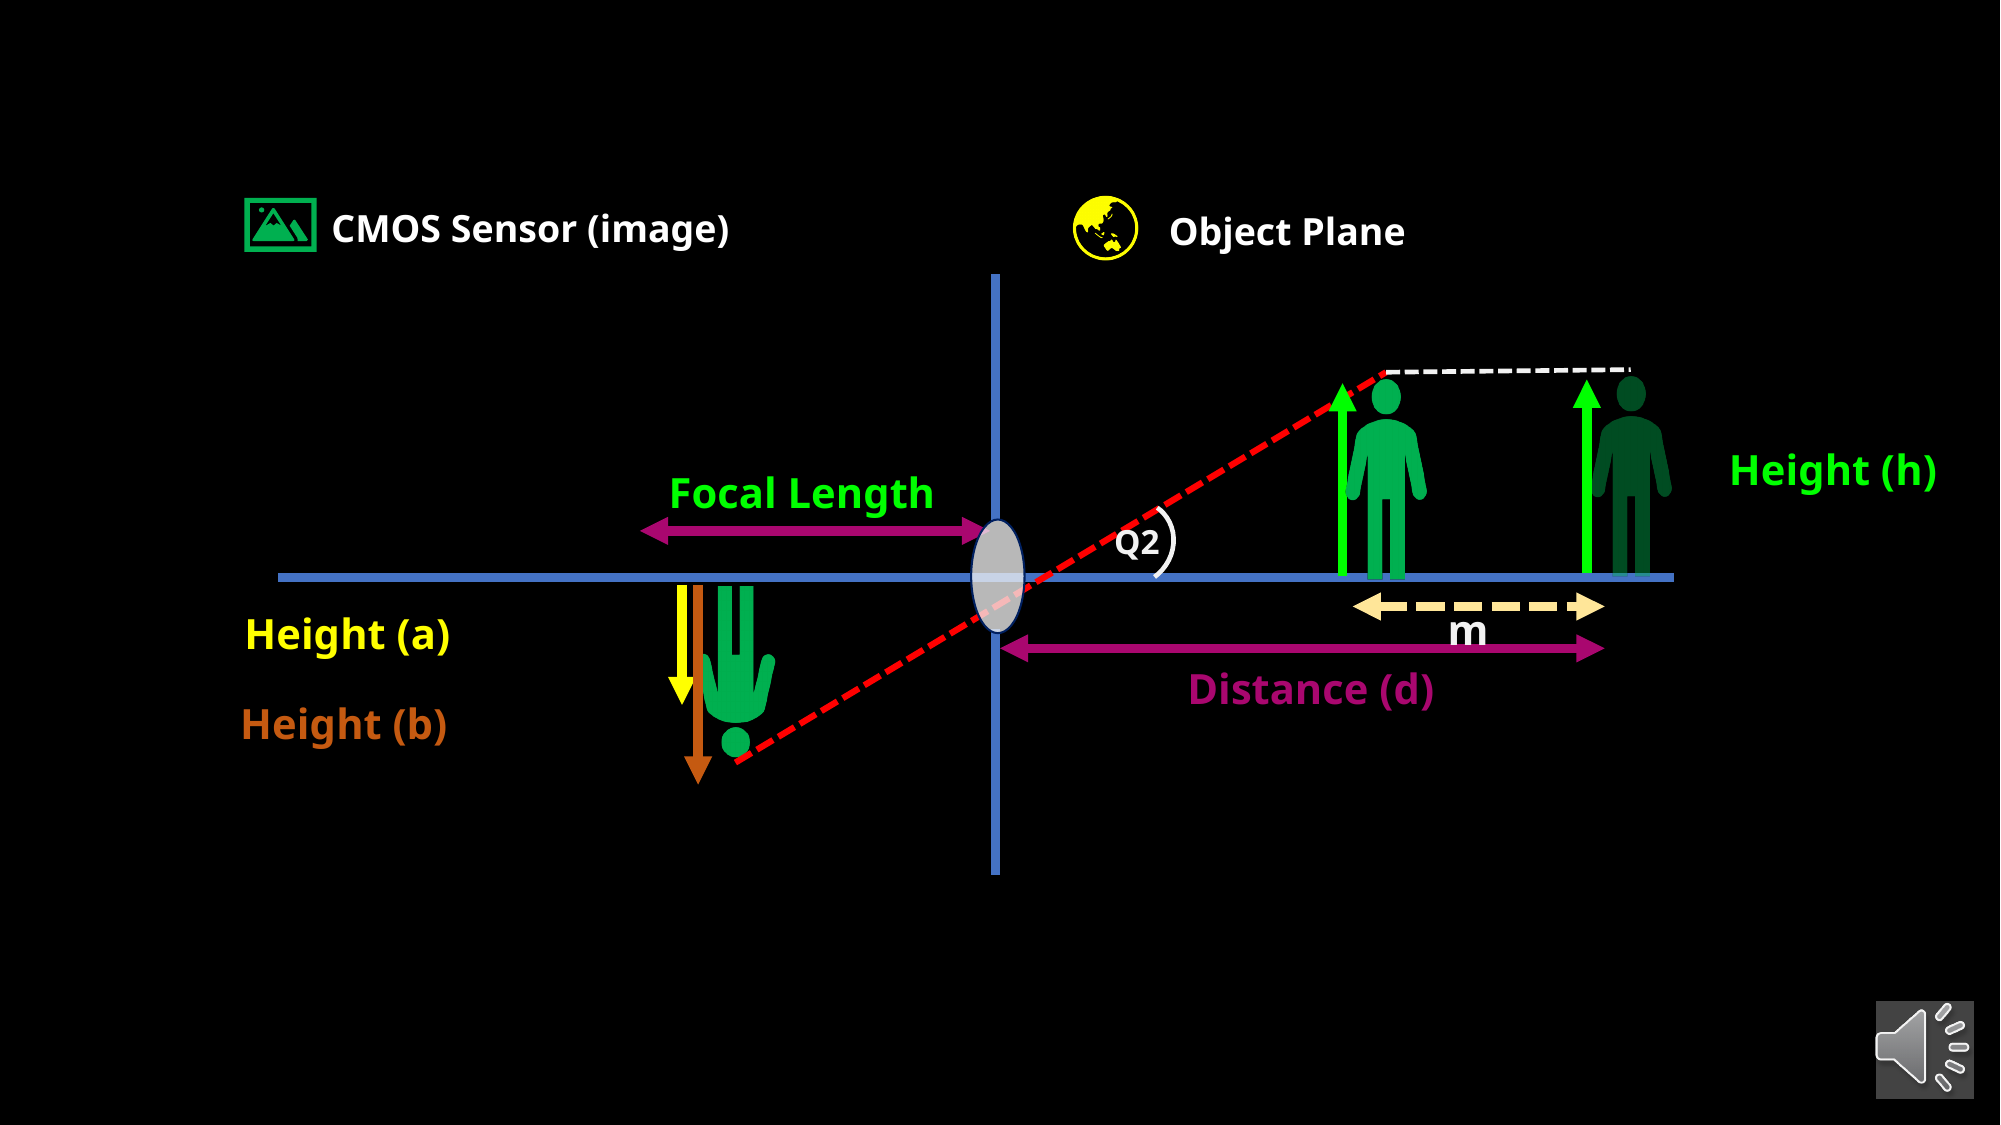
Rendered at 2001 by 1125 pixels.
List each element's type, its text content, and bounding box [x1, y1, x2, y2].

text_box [278, 274, 1720, 876]
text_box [237, 182, 815, 266]
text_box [1064, 187, 1442, 269]
text_box Height (a) [229, 600, 278, 666]
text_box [1085, 501, 1255, 585]
picture [1874, 999, 1975, 1100]
text_box Height (b) [225, 690, 278, 755]
text_box Height (h) [1720, 435, 2000, 501]
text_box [1386, 369, 1631, 373]
